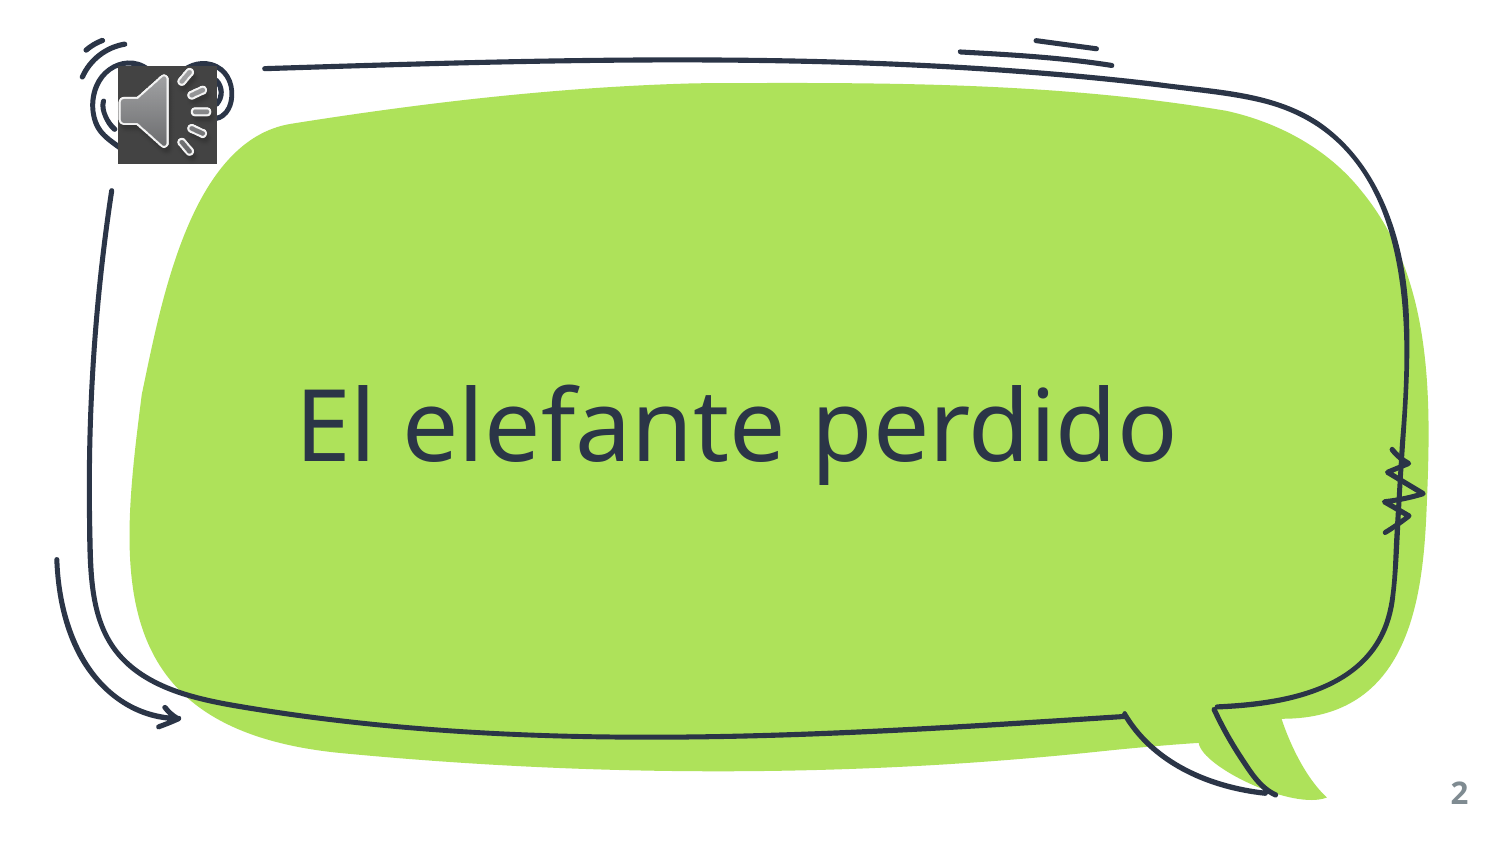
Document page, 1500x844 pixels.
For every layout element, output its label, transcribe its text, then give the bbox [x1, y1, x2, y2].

slide_number 2 [1378, 769, 1469, 820]
picture [117, 64, 218, 166]
list El elefante perdido [281, 194, 1219, 650]
